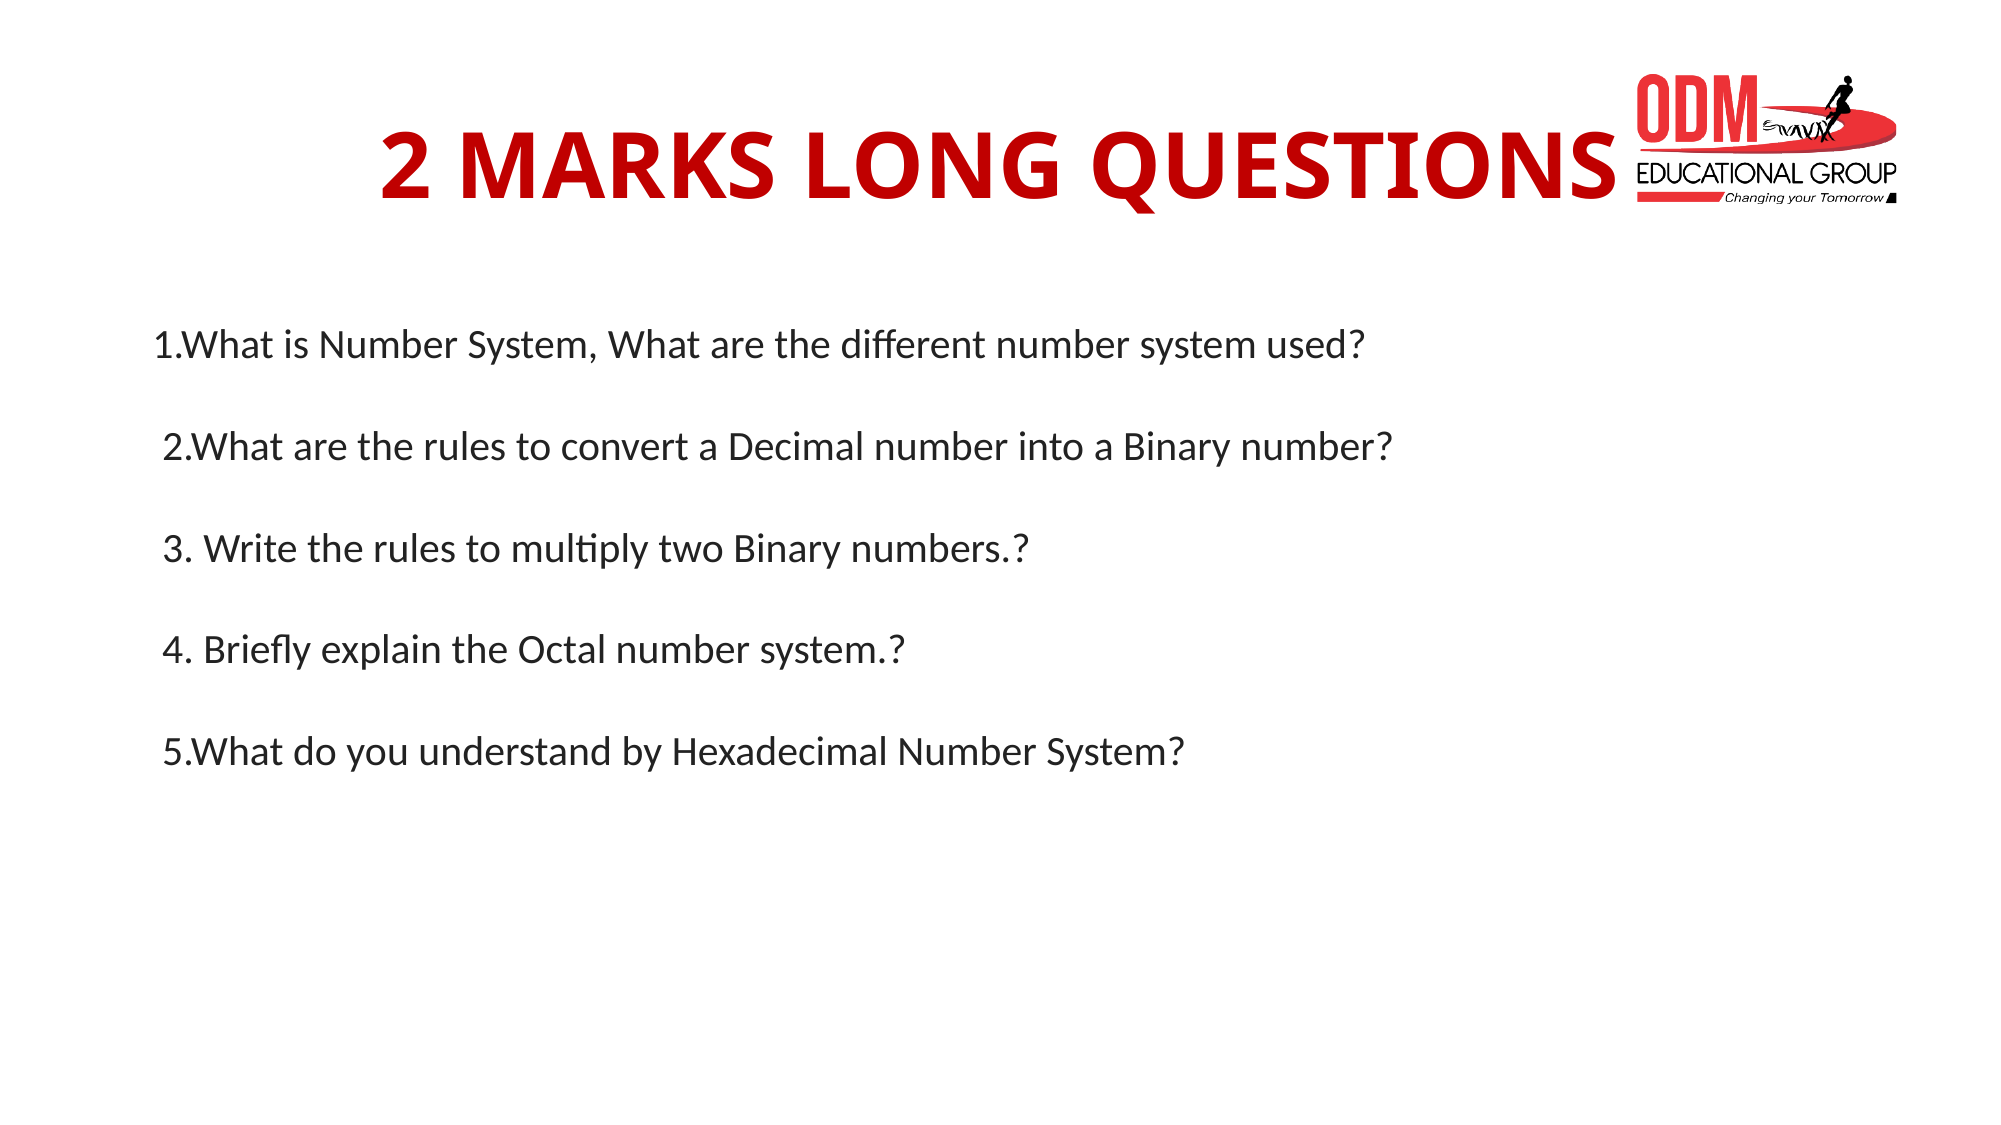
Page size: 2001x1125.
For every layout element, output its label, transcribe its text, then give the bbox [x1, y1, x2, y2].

text_box [1637, 74, 1897, 204]
title 2 MARKS LONG QUESTIONS [137, 59, 1863, 278]
list 1.What is Number System, What are the different number system used? 2.What are the rules to convert a Decimal number into a Binary number? 3. Write the rules to multiply two Binary numbers.? 4. Briefly explain the Octal number system.? 5.What do you understand by Hexadecimal Number System? [137, 299, 1863, 1087]
